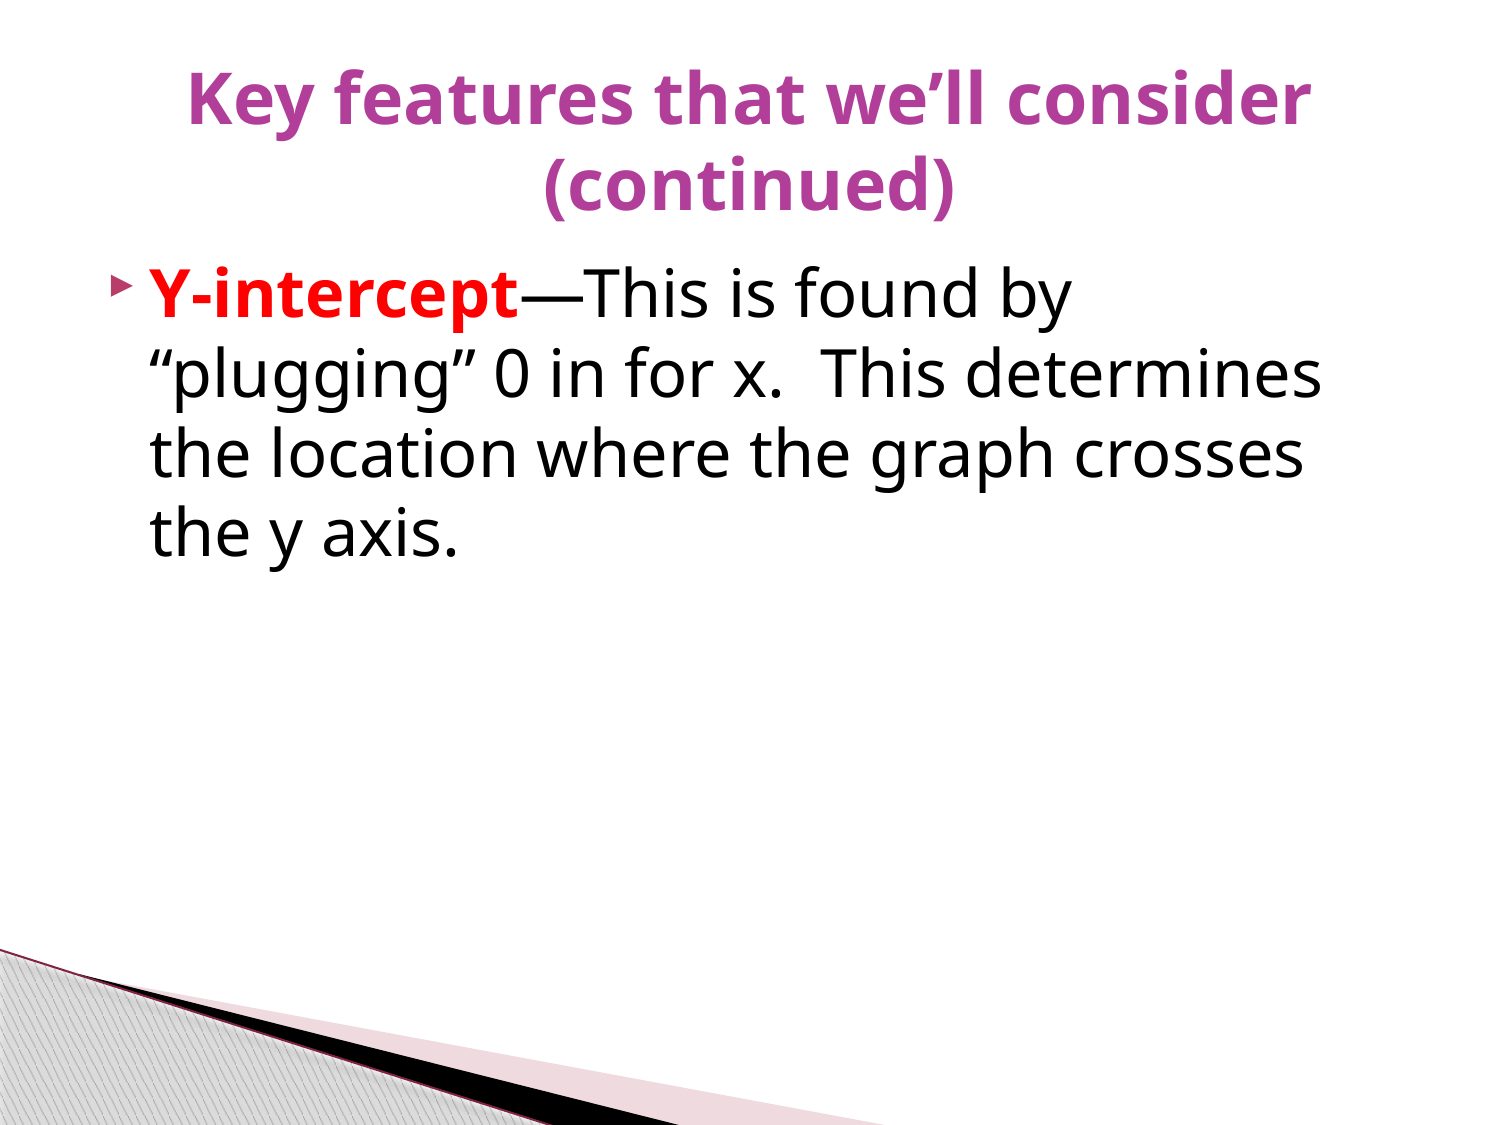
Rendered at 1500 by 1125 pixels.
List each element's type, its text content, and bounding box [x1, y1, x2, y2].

list Y-intercept—This is found by “plugging” 0 in for x. This determines the location where the graph crosses the y axis. [75, 243, 1425, 986]
title Key features that we’ll consider (continued) [75, 45, 1425, 233]
